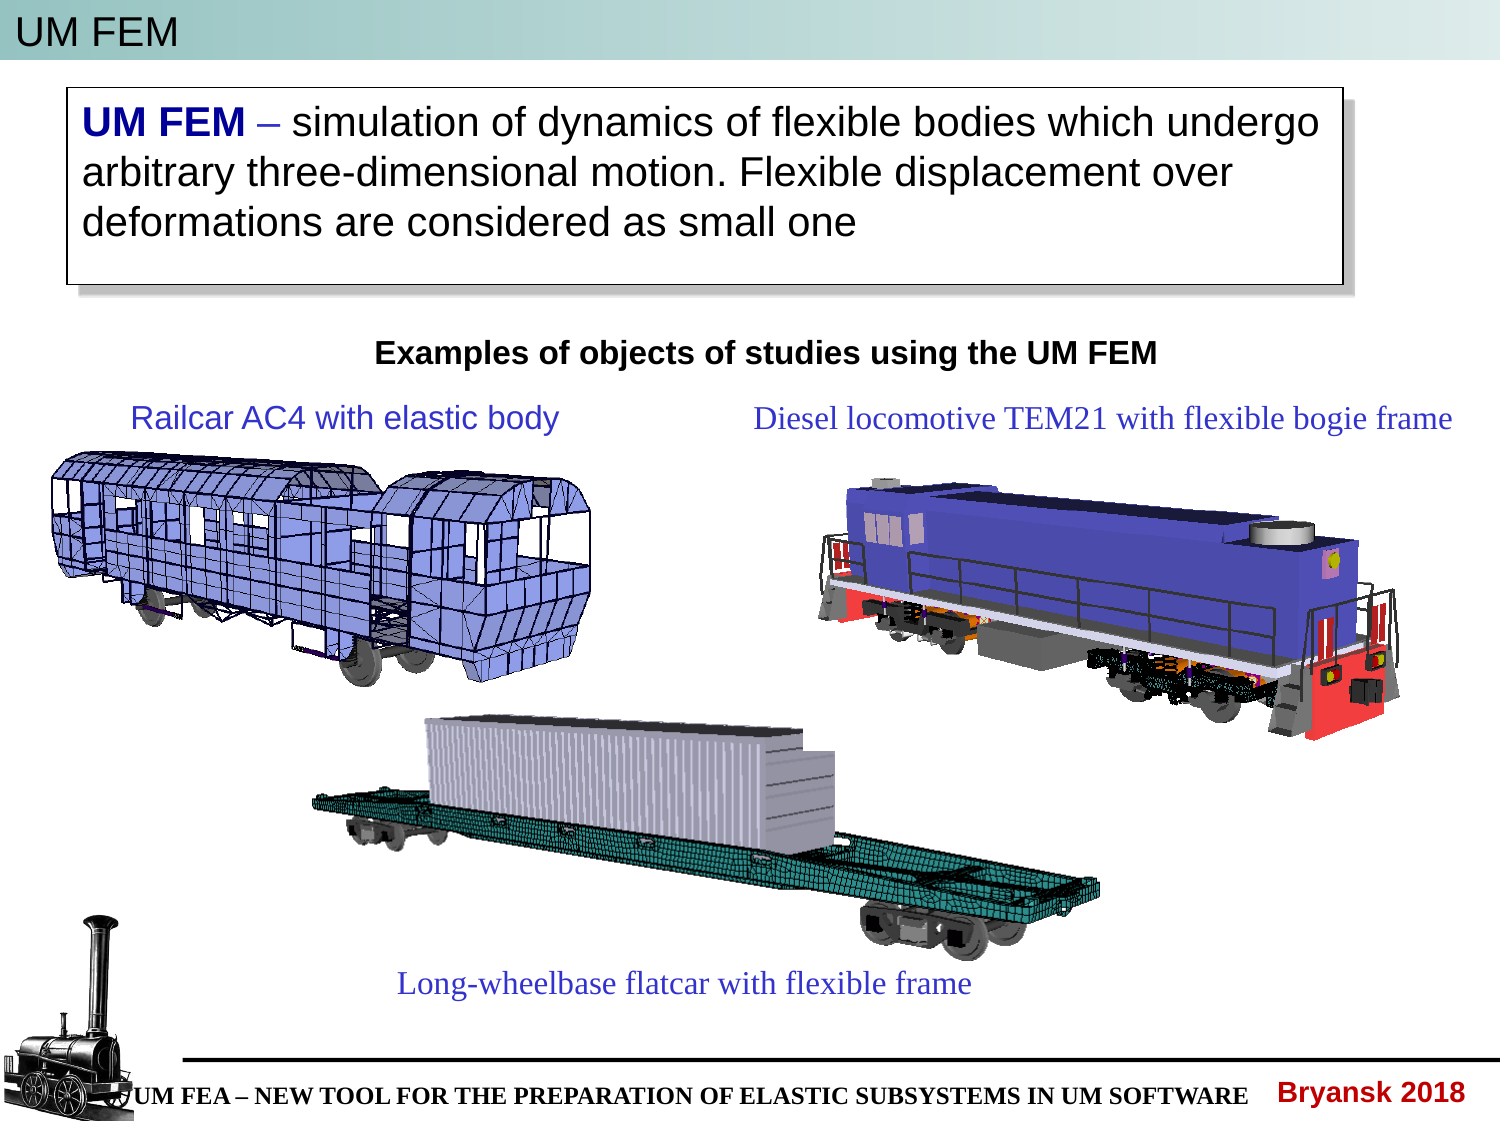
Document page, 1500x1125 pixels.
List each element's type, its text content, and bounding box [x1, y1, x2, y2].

text_box UM FEM – simulation of dynamics of flexible bodies which undergo arbitrary three-dimensional motion. Flexible displacement over deformations are considered as small one [67, 87, 1343, 285]
picture [304, 686, 1106, 967]
text_box Railcar AC4 with elastic body [115, 388, 576, 442]
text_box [803, 463, 1407, 751]
text_box Examples of objects of studies using the UM FEM [208, 323, 1326, 379]
text_box UM FEM [0, 1, 1500, 60]
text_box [33, 444, 605, 694]
text_box Long-wheelbase flatcar with flexible frame [310, 975, 1061, 1009]
picture [4, 911, 134, 1121]
text_box Diesel locomotive TEM21 with flexible bogie frame [738, 388, 1500, 444]
